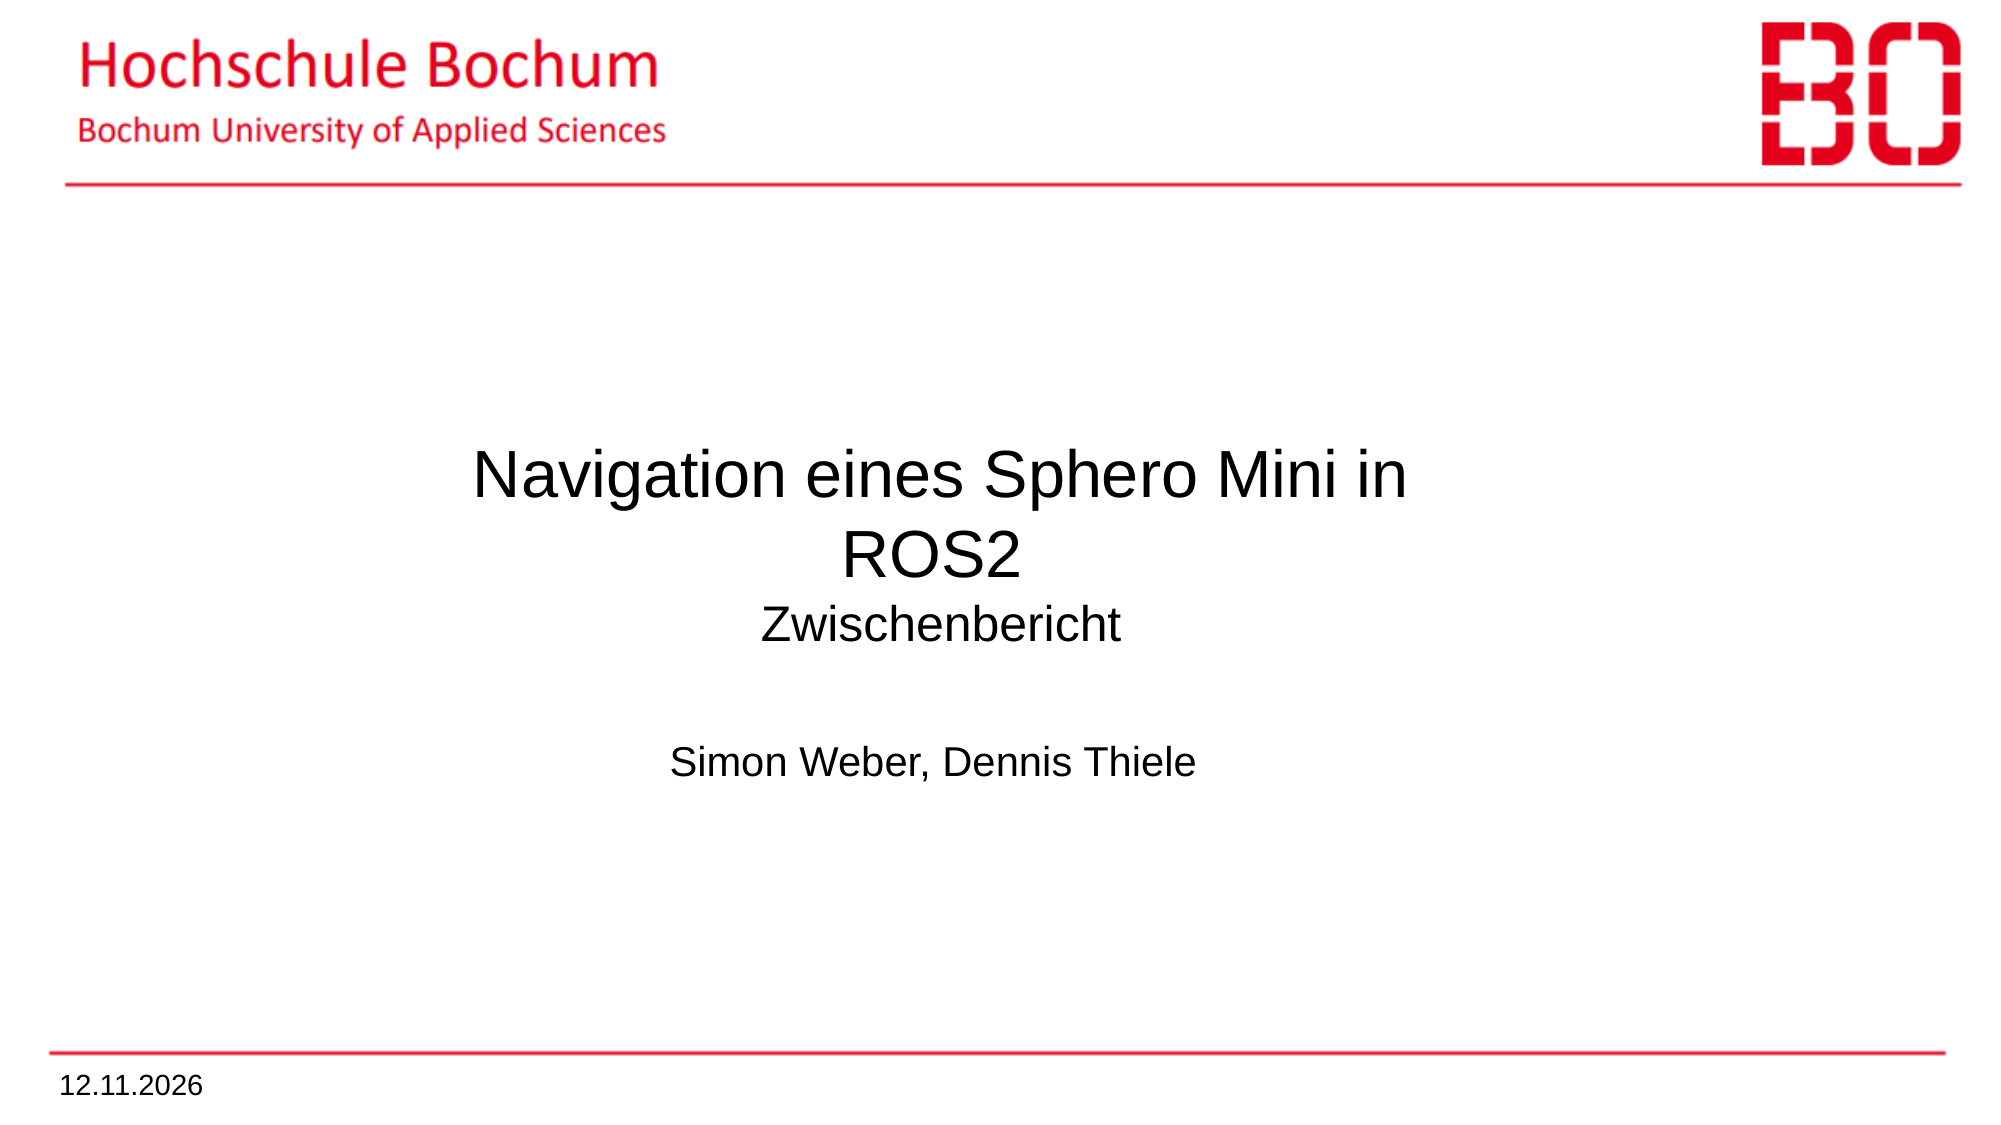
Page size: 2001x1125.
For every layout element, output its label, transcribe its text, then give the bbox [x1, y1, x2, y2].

picture [27, 0, 2000, 197]
text_box Simon Weber, Dennis Thiele [654, 727, 1228, 792]
text_box Navigation eines Sphero Mini in ROS2 Zwischenbericht [293, 423, 1589, 659]
picture [44, 1041, 1956, 1059]
text_box 09.05.2023 [44, 1059, 228, 1109]
